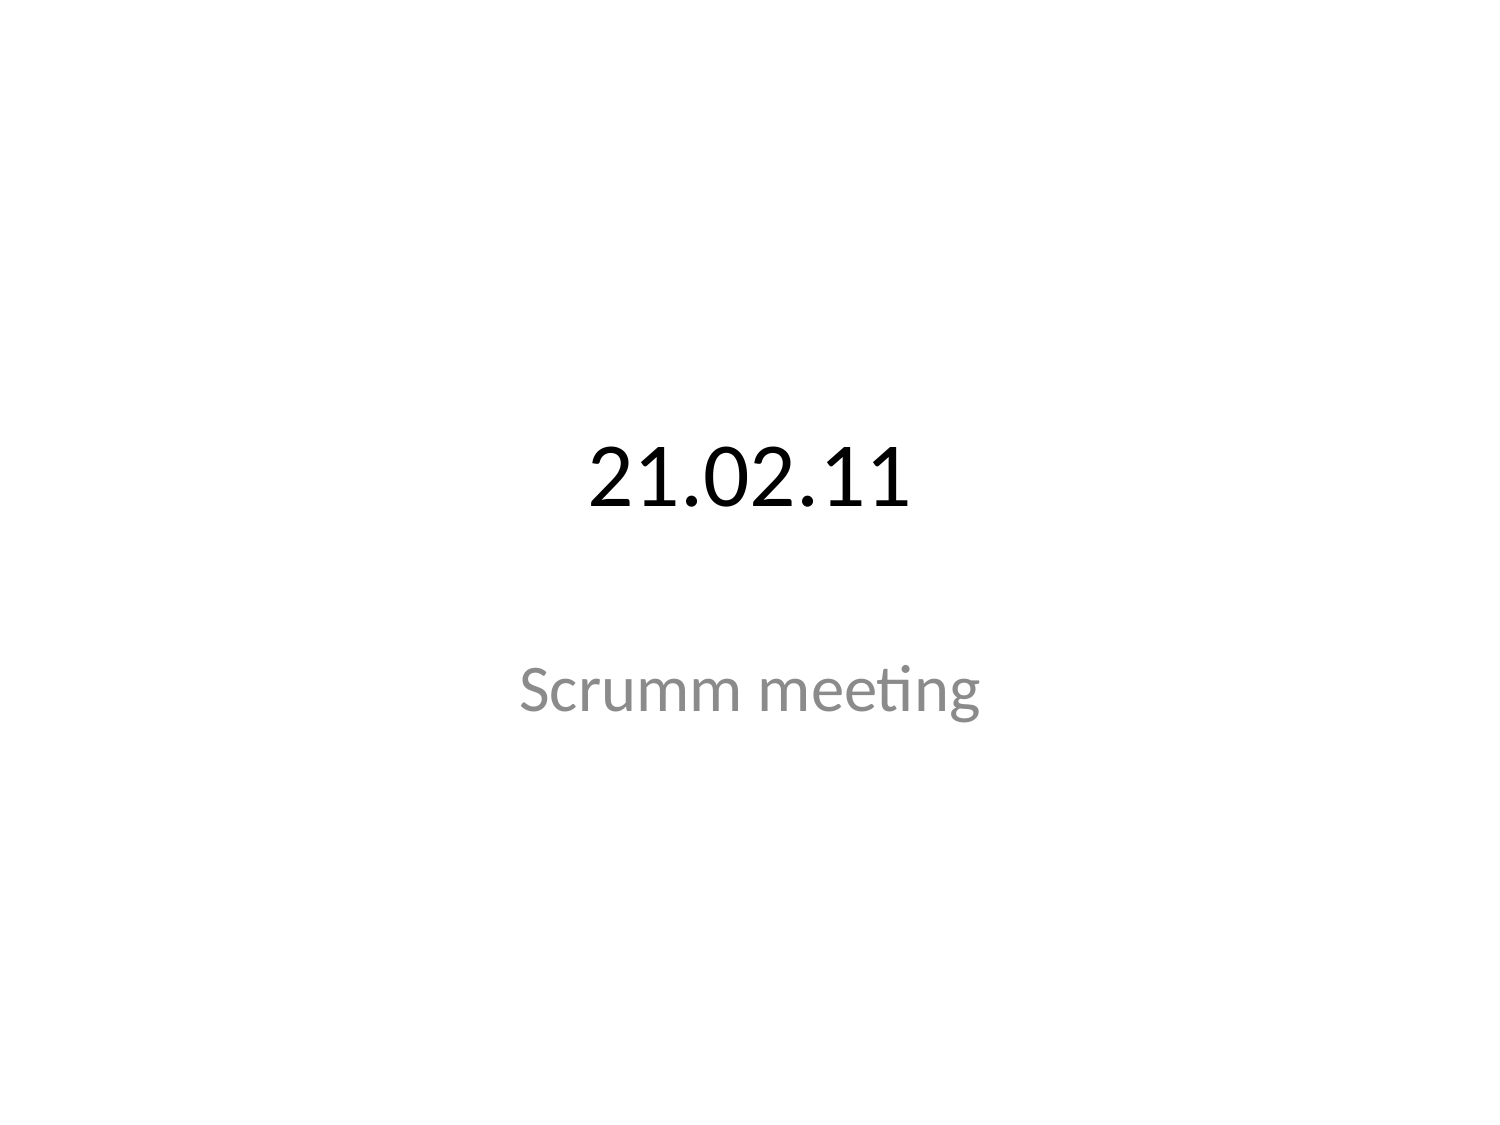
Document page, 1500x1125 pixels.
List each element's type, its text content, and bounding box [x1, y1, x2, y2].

subtitle Scrumm meeting [225, 637, 1275, 925]
title 21.02.11 [112, 349, 1388, 591]
